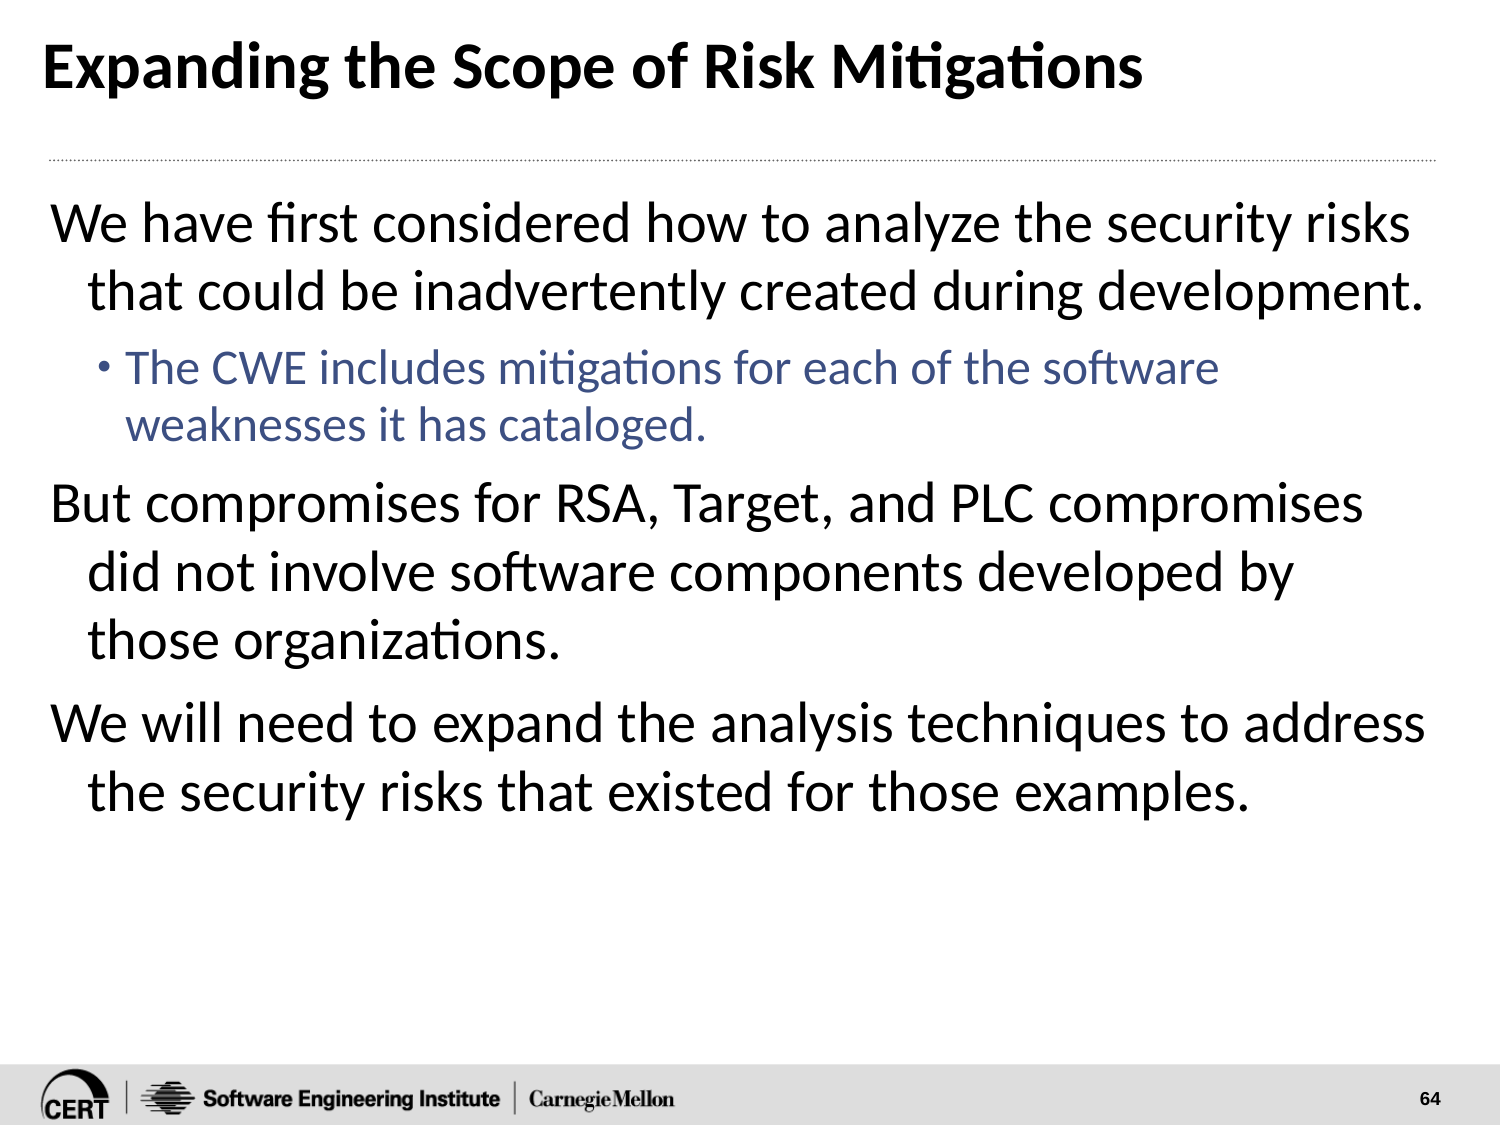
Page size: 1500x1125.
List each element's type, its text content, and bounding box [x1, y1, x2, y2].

title Expanding the Scope of Risk Mitigations [42, 37, 1434, 155]
picture [24, 1065, 688, 1125]
list We have first considered how to analyze the security risks that could be inadvertently created during development. The CWE includes mitigations for each of the software weaknesses it has cataloged. But compromises for RSA, Target, and PLC compromises did not involve software components developed by those organizations. We will need to expand the analysis techniques to address the security risks that existed for those examples. [49, 187, 1438, 1001]
